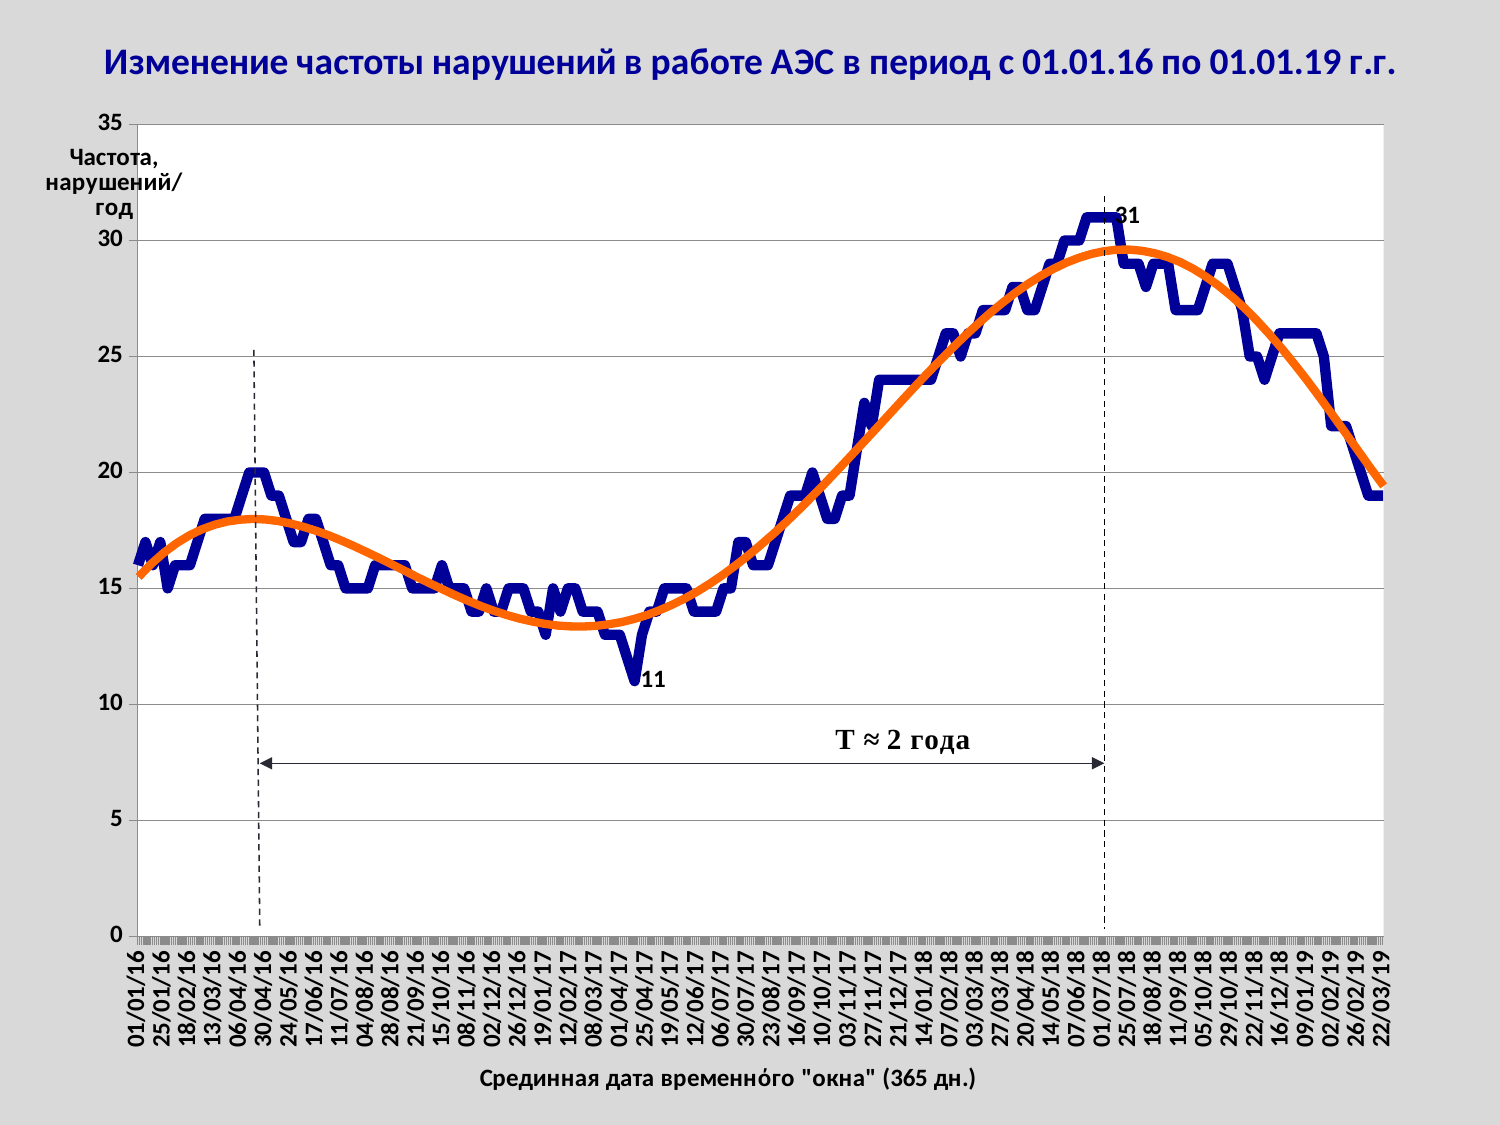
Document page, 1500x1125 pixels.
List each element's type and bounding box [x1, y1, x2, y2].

chart [0, 0, 1500, 1125]
text_box [253, 349, 260, 929]
